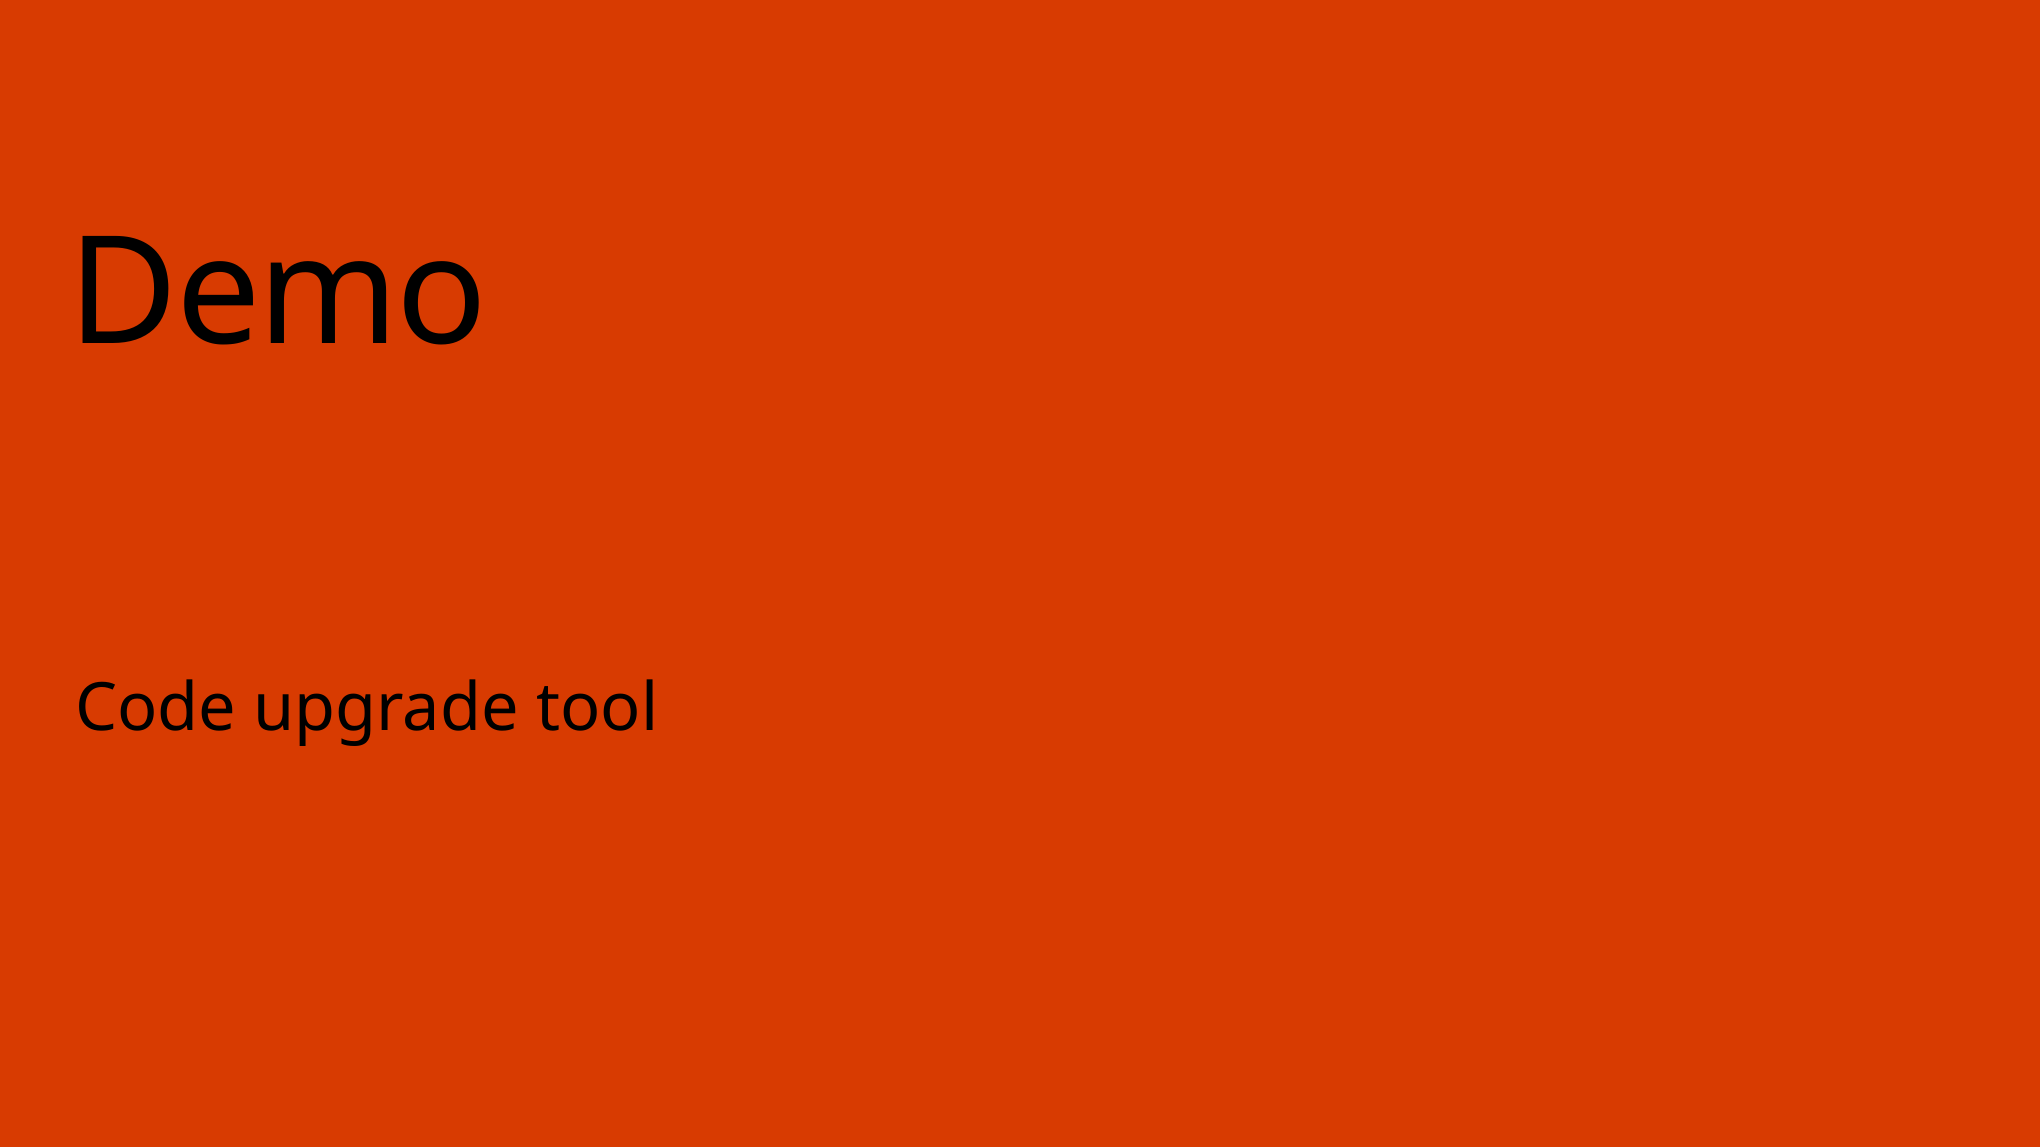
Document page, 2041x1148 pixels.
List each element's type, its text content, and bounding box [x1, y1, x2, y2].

list Code upgrade tool [45, 648, 1396, 770]
title Demo [45, 198, 1395, 393]
